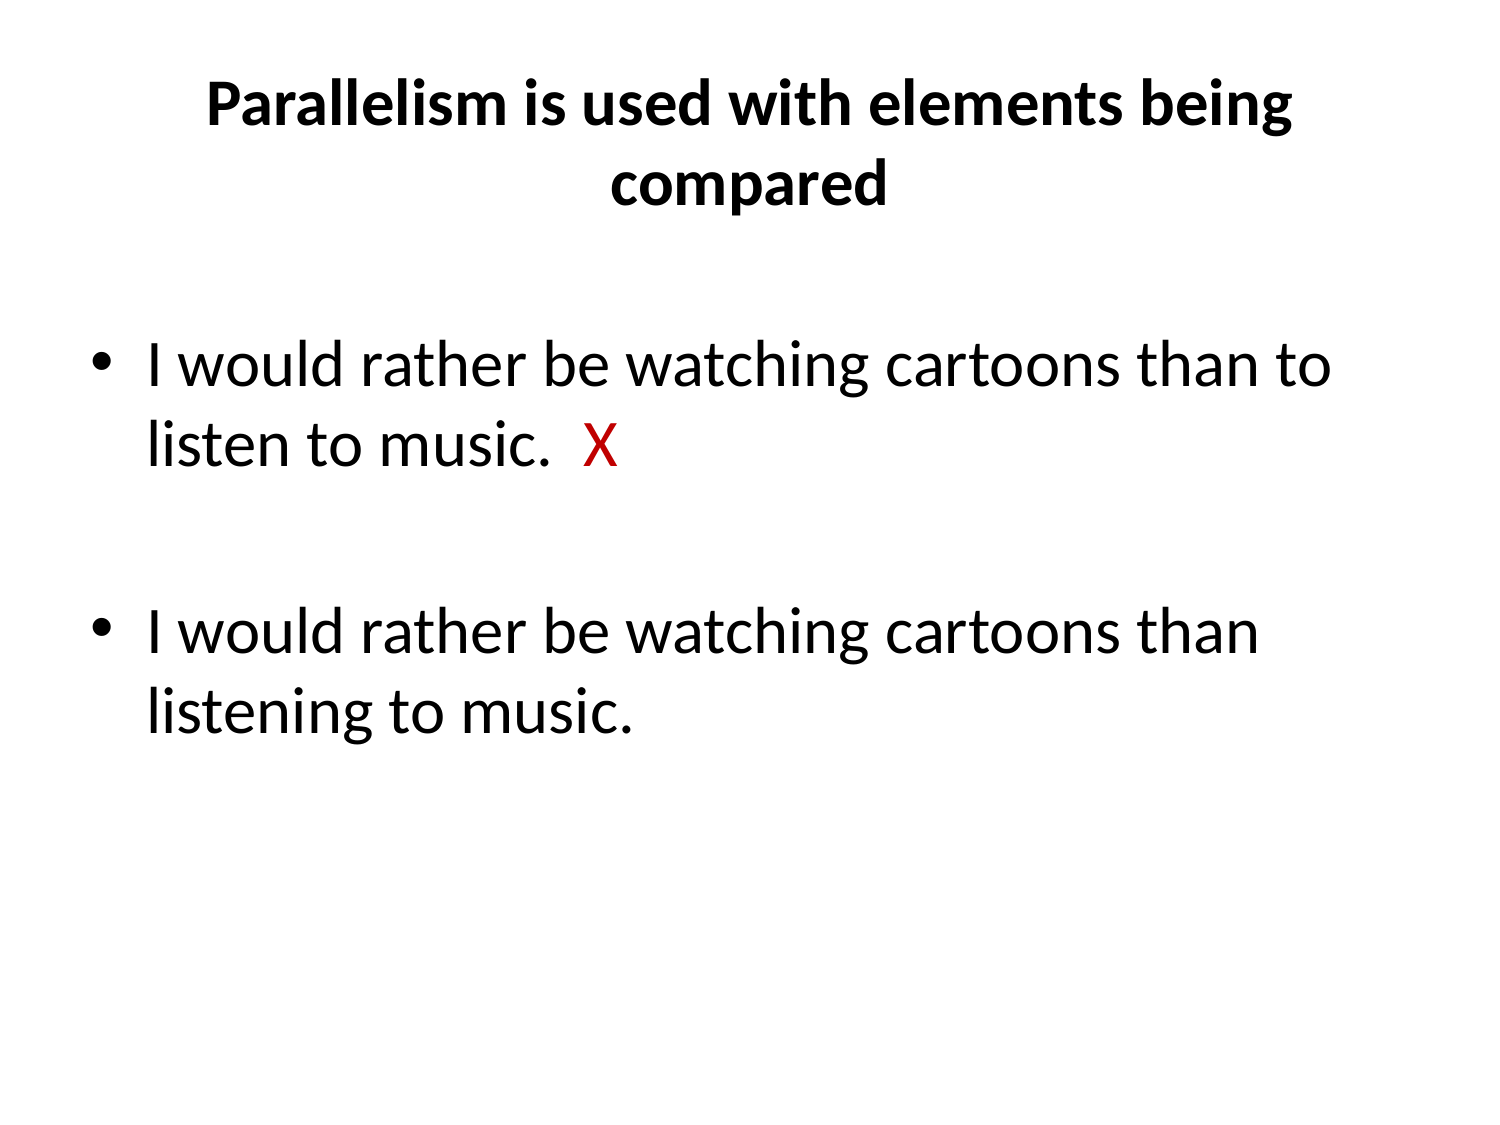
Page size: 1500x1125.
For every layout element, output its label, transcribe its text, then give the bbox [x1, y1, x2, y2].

title Parallelism is used with elements being compared [74, 44, 1426, 233]
list I would rather be watching cartoons than to listen to music. X I would rather be watching cartoons than listening to music. [74, 312, 1426, 1056]
